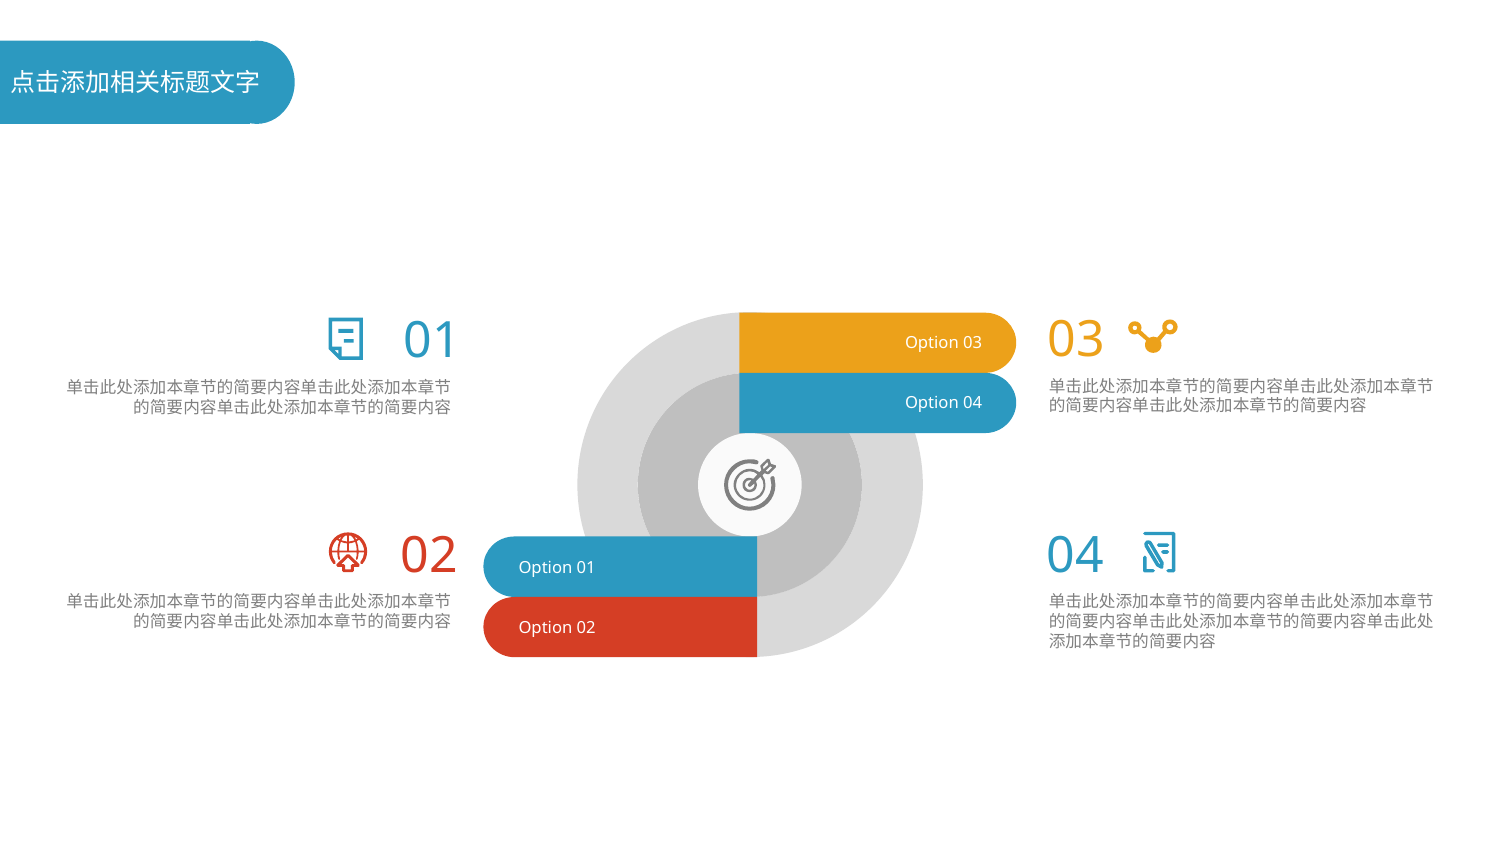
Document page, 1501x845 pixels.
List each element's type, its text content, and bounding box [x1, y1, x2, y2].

text_box [1128, 319, 1178, 353]
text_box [328, 317, 363, 360]
text_box [328, 532, 368, 573]
text_box 单击此处添加本章节的简要内容单击此处添加本章节的简要内容单击此处添加本章节的简要内容 [41, 368, 467, 424]
text_box 01 [388, 300, 476, 376]
text_box 03 [1032, 299, 1120, 374]
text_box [483, 312, 1017, 658]
text_box 02 [385, 514, 473, 590]
text_box 04 [1031, 514, 1119, 590]
text_box 单击此处添加本章节的简要内容单击此处添加本章节的简要内容单击此处添加本章节的简要内容 [1033, 367, 1459, 423]
text_box 单击此处添加本章节的简要内容单击此处添加本章节的简要内容单击此处添加本章节的简要内容 [41, 583, 467, 639]
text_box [1143, 531, 1176, 573]
text_box 单击此处添加本章节的简要内容单击此处添加本章节的简要内容单击此处添加本章节的简要内容单击此处添加本章节的简要内容 [1033, 583, 1459, 659]
